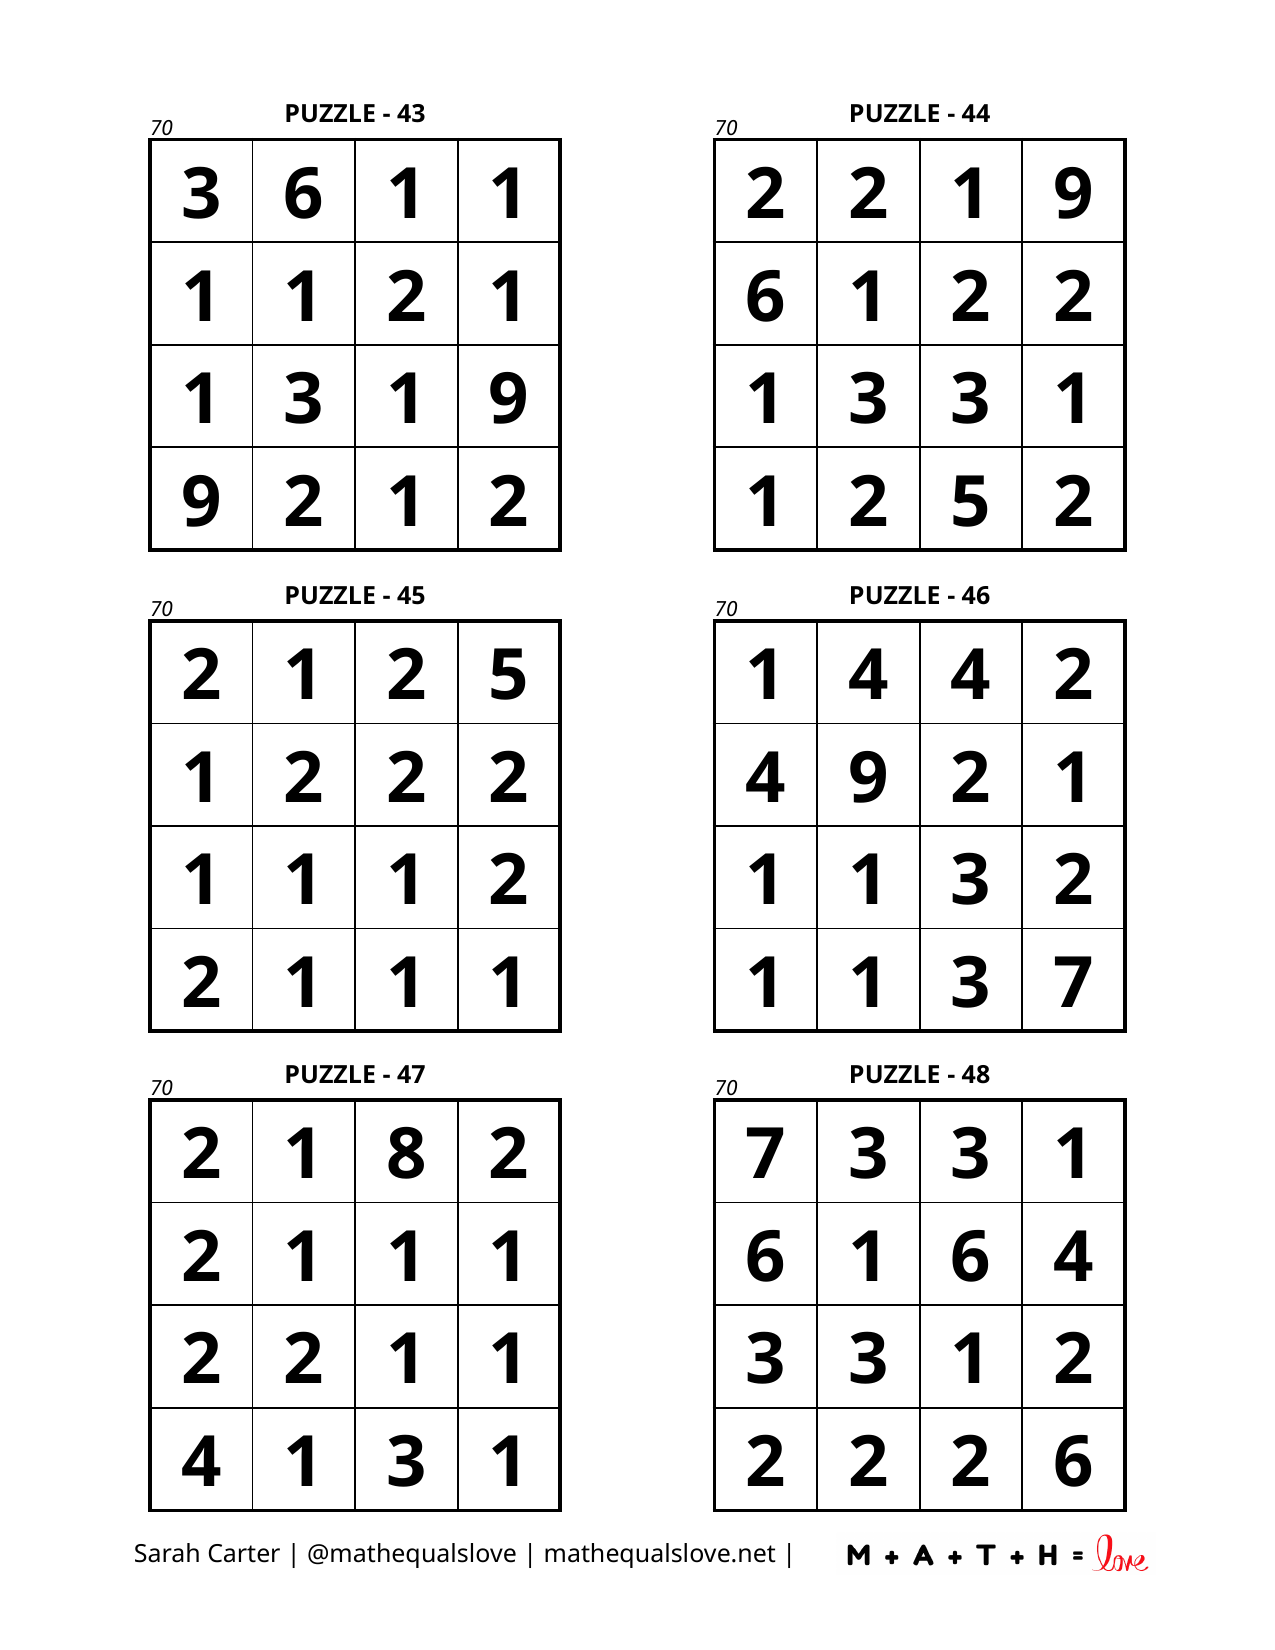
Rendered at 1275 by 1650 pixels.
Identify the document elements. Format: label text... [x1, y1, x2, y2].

table_cell 1 [253, 827, 354, 928]
table_cell 2 [459, 448, 558, 548]
table_cell 1 [152, 346, 252, 446]
table_cell 1 [818, 243, 919, 344]
table_cell 1 [716, 929, 816, 1029]
text_box 70 [149, 114, 359, 140]
table_header 3 [152, 141, 252, 241]
table_cell 4 [716, 724, 816, 825]
table_cell 2 [152, 1203, 252, 1304]
table_cell 1 [459, 1409, 558, 1509]
text_box 70 [714, 1074, 923, 1100]
table_cell 2 [818, 448, 919, 548]
table_cell 3 [818, 1306, 919, 1407]
table_cell 2 [152, 929, 252, 1029]
text_box PUZZLE - 43 [149, 97, 561, 128]
table_header 8 [356, 1102, 457, 1202]
table_cell 2 [921, 724, 1021, 825]
table_cell 2 [1023, 243, 1123, 344]
text_box 70 [149, 1074, 359, 1100]
table_header 2 [818, 141, 919, 241]
table_cell 1 [716, 448, 816, 548]
table_cell 2 [253, 1306, 354, 1407]
text_box 70 [714, 114, 923, 140]
table_cell 2 [356, 243, 457, 344]
table_header 7 [716, 1102, 816, 1202]
table_cell 1 [253, 1203, 354, 1304]
table_header 1 [459, 141, 558, 241]
table_header 1 [921, 141, 1021, 241]
table_cell 9 [818, 724, 919, 825]
text_box 70 [714, 595, 923, 621]
table_header 1 [253, 1102, 354, 1202]
text_box PUZZLE - 47 [149, 1058, 561, 1089]
table_cell 1 [459, 243, 558, 344]
table_cell 9 [152, 448, 252, 548]
table_cell 3 [921, 929, 1021, 1029]
table_header 1 [356, 141, 457, 241]
table_cell 3 [818, 346, 919, 446]
table_header 3 [818, 1102, 919, 1202]
table_cell 2 [921, 243, 1021, 344]
table_cell 1 [152, 724, 252, 825]
table_cell 1 [818, 1203, 919, 1304]
table_cell 3 [716, 1306, 816, 1407]
table_header 3 [921, 1102, 1021, 1202]
table_cell 6 [716, 1203, 816, 1304]
table_cell 2 [152, 1306, 252, 1407]
table_cell 6 [921, 1203, 1021, 1304]
table_cell 6 [716, 243, 816, 344]
table_header 6 [253, 141, 354, 241]
table_cell 6 [1023, 1409, 1123, 1509]
table_cell 9 [459, 346, 558, 446]
table_cell 1 [459, 1306, 558, 1407]
table_header 9 [1023, 141, 1123, 241]
table_header 2 [716, 141, 816, 241]
table_cell 2 [818, 1409, 919, 1509]
text_box PUZZLE - 48 [714, 1058, 1125, 1089]
table_cell 1 [253, 243, 354, 344]
table_cell 1 [356, 448, 457, 548]
text_box PUZZLE - 44 [714, 97, 1125, 128]
table_cell 4 [152, 1409, 252, 1509]
table_cell 1 [459, 1203, 558, 1304]
table_cell 1 [253, 1409, 354, 1509]
table_header 4 [921, 623, 1021, 723]
table_cell 2 [1023, 1306, 1123, 1407]
table_cell 2 [253, 448, 354, 548]
table_header 2 [1023, 623, 1123, 723]
table_cell 1 [818, 827, 919, 928]
table_cell 2 [253, 724, 354, 825]
table_cell 1 [356, 1306, 457, 1407]
table_cell 5 [921, 448, 1021, 548]
text_box PUZZLE - 46 [714, 579, 1125, 610]
table_cell 2 [716, 1409, 816, 1509]
table_cell 3 [921, 346, 1021, 446]
table_cell 1 [921, 1306, 1021, 1407]
table_header 4 [818, 623, 919, 723]
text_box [118, 1529, 1199, 1576]
table_cell 4 [1023, 1203, 1123, 1304]
table_cell 3 [356, 1409, 457, 1509]
text_box PUZZLE - 45 [149, 579, 561, 610]
table_cell 1 [356, 827, 457, 928]
table_cell 3 [921, 827, 1021, 928]
table_cell 1 [356, 929, 457, 1029]
table_cell 3 [253, 346, 354, 446]
table_header 1 [253, 623, 354, 723]
table_cell 1 [253, 929, 354, 1029]
table_cell 2 [459, 724, 558, 825]
table_cell 2 [1023, 827, 1123, 928]
table_cell 1 [356, 346, 457, 446]
table_header 2 [459, 1102, 558, 1202]
table_header 1 [716, 623, 816, 723]
table_header 1 [1023, 1102, 1123, 1202]
table_header 5 [459, 623, 558, 723]
table_cell 2 [1023, 448, 1123, 548]
table_cell 1 [716, 346, 816, 446]
table_header 2 [356, 623, 457, 723]
table_cell 2 [921, 1409, 1021, 1509]
table_cell 2 [356, 724, 457, 825]
text_box 70 [149, 595, 359, 621]
table_cell 1 [1023, 346, 1123, 446]
table_cell 2 [459, 827, 558, 928]
table_cell 1 [152, 243, 252, 344]
table_cell 7 [1023, 929, 1123, 1029]
table_cell 1 [356, 1203, 457, 1304]
table_cell 1 [1023, 724, 1123, 825]
table_header 2 [152, 1102, 252, 1202]
table_cell 1 [716, 827, 816, 928]
table_header 2 [152, 623, 252, 723]
table_cell 1 [459, 929, 558, 1029]
table_cell 1 [152, 827, 252, 928]
table_cell 1 [818, 929, 919, 1029]
